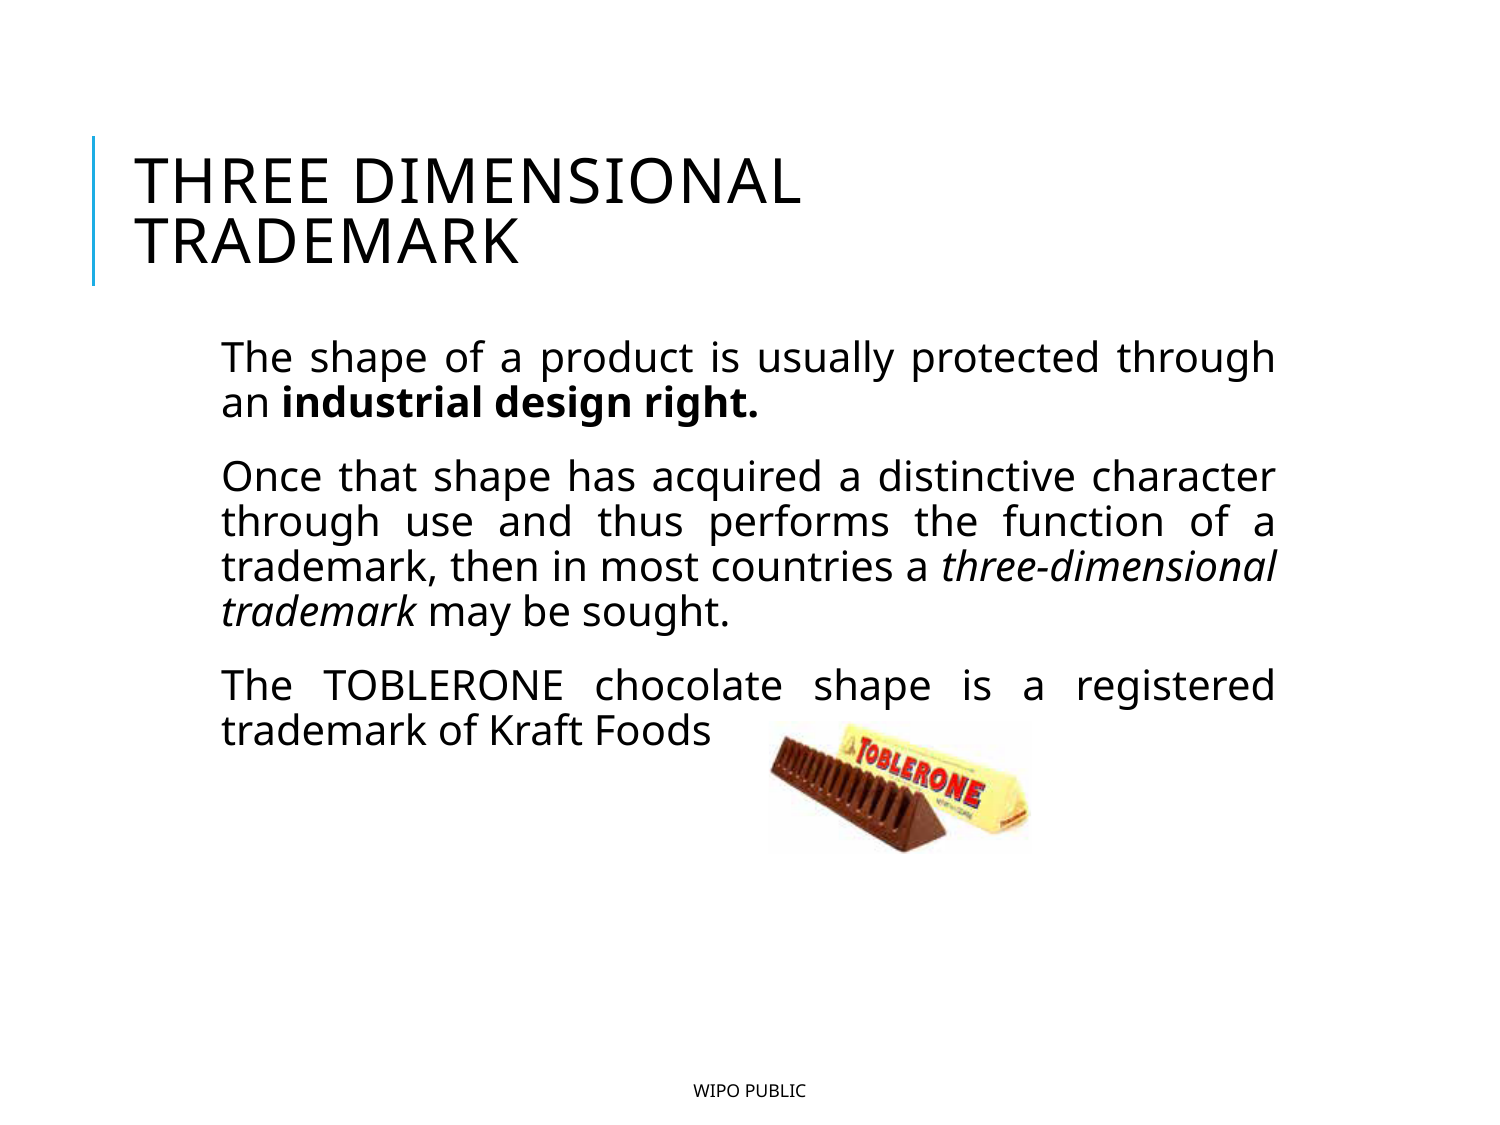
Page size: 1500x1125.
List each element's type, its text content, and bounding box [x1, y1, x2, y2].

list The shape of a product is usually protected through an industrial design right. Once that shape has acquired a distinctive character through use and thus performs the function of a trademark, then in most countries a three-dimensional trademark may be sought. The TOBLERONE chocolate shape is a registered trademark of Kraft Foods [198, 329, 1285, 929]
picture [768, 721, 1032, 854]
title Three dimensional trademark [122, 120, 1019, 312]
